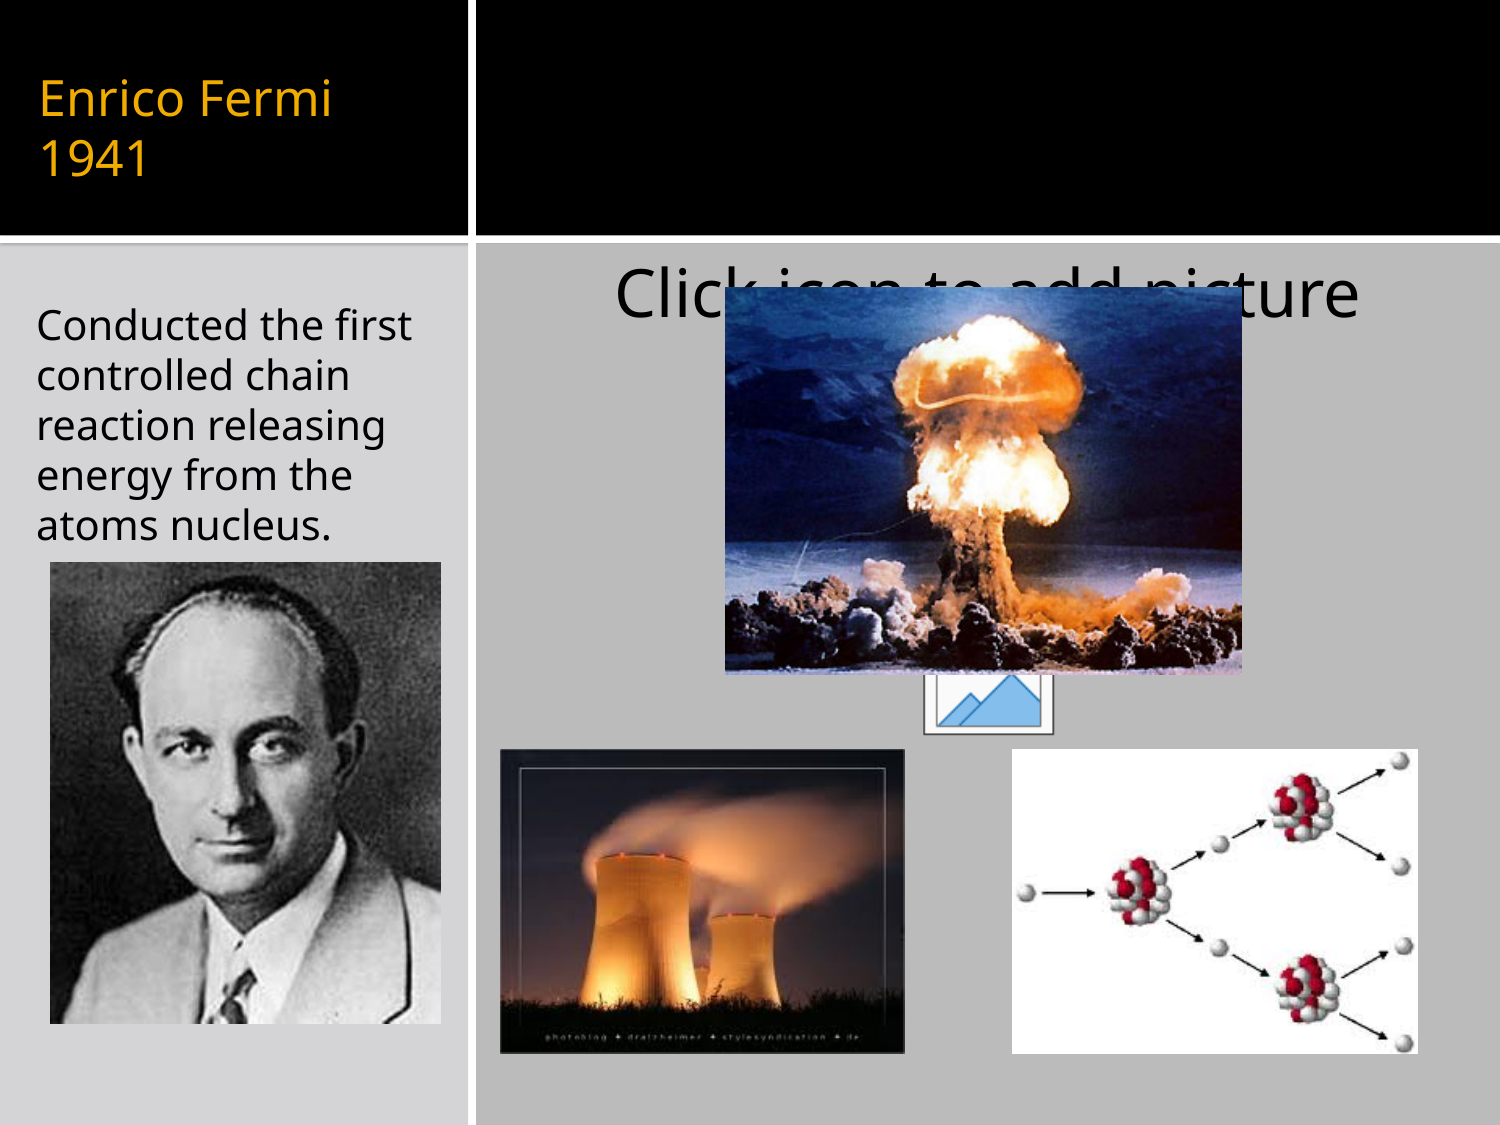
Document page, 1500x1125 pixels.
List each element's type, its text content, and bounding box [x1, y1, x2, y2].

picture [476, 243, 1500, 1125]
list Conducted the first controlled chain reaction releasing energy from the atoms nucleus. [26, 283, 432, 1034]
title Enrico Fermi 1941 [26, 25, 442, 186]
picture [49, 562, 441, 1024]
